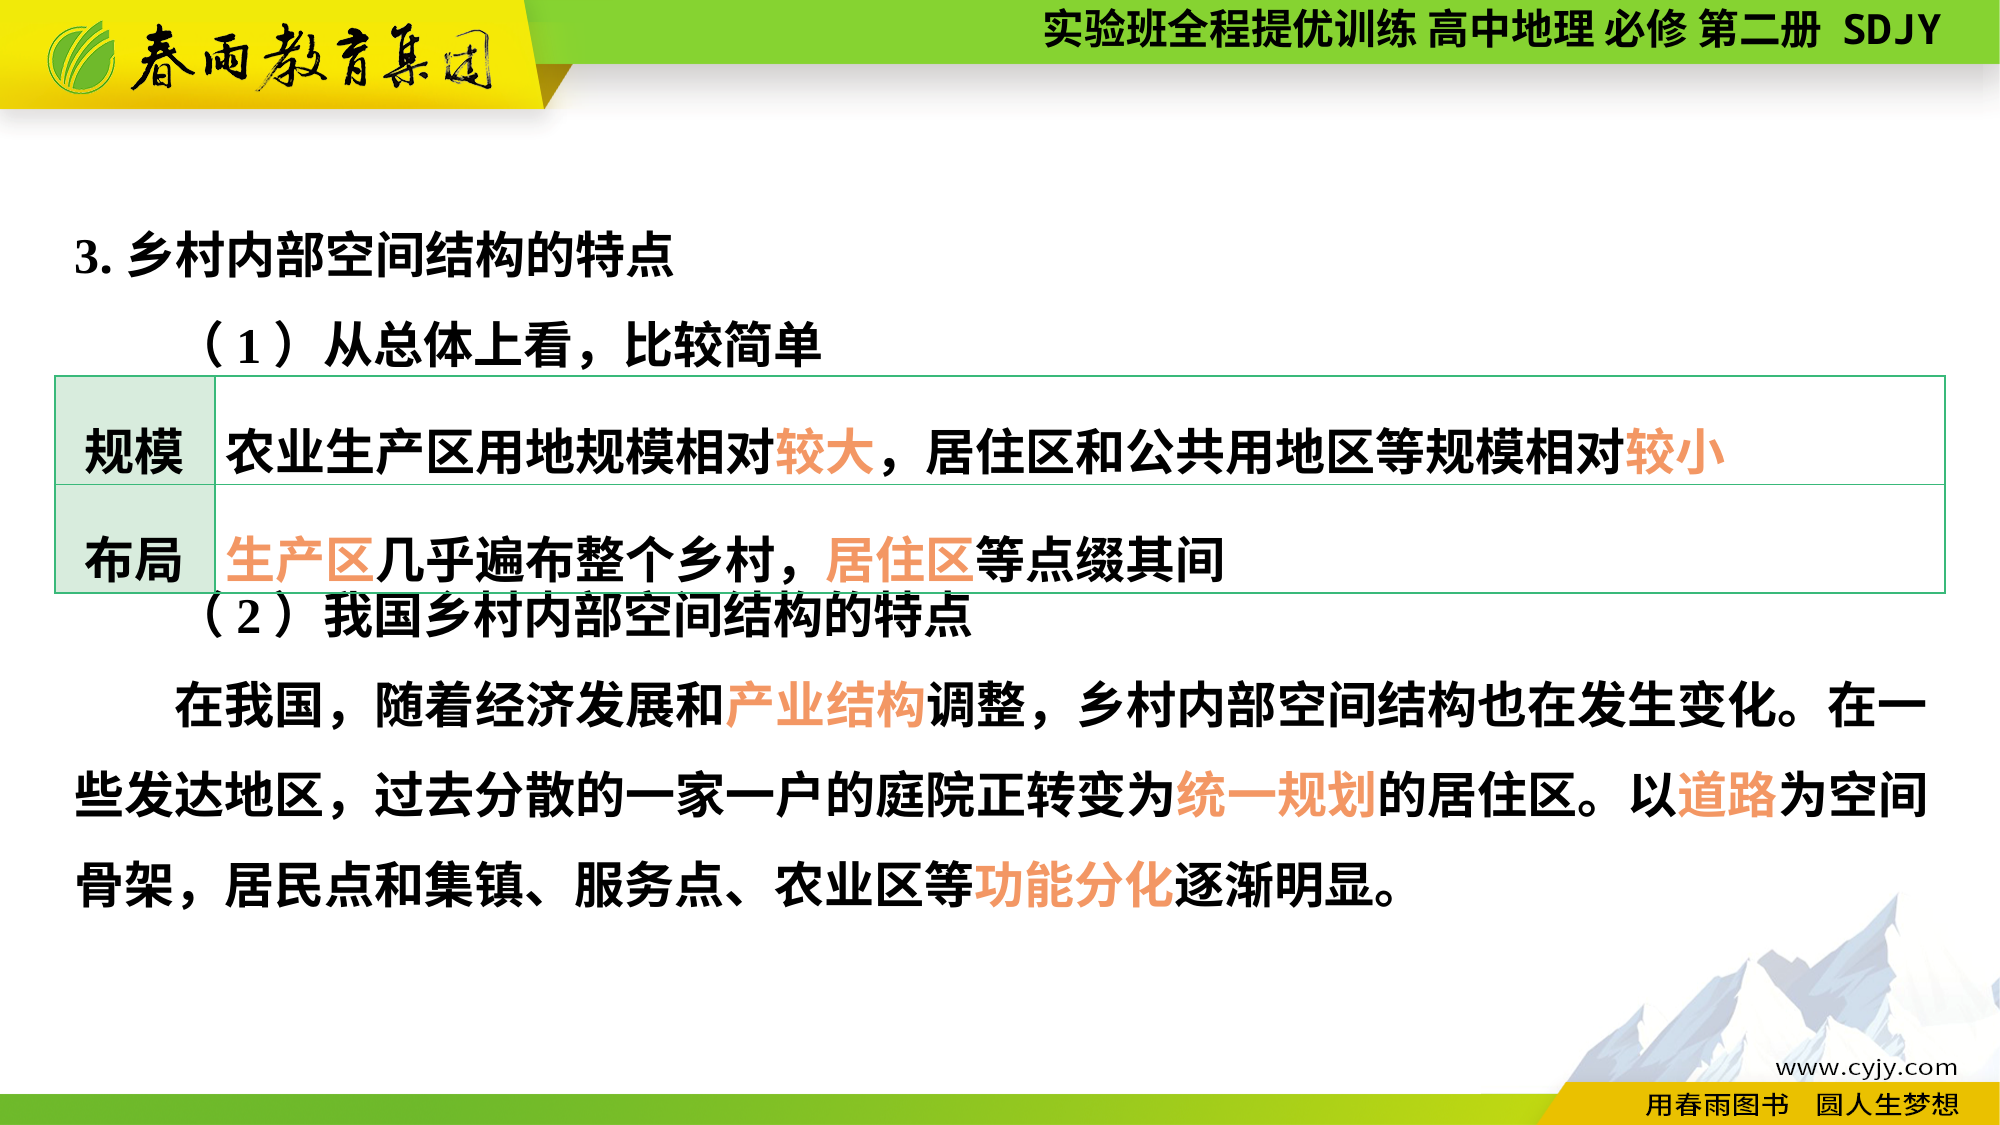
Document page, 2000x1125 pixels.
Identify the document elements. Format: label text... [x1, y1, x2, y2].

list 3.乡村内部空间结构的特点 （1）从总体上看，比较简单 （2）我国乡村内部空间结构的特点 在我国，随着经济发展和产业结构调整，乡村内部空间结构也在发生变化。在一些发达地区，过去分散的一家一户的庭院正转变为统一规划的居住区。以道路为空间骨架，居民点和集镇、服务点、农业区等功能分化逐渐明显。 [59, 186, 1944, 375]
list 3.乡村内部空间结构的特点 （1）从总体上看，比较简单 （2）我国乡村内部空间结构的特点 在我国，随着经济发展和产业结构调整，乡村内部空间结构也在发生变化。在一些发达地区，过去分散的一家一户的庭院正转变为统一规划的居住区。以道路为空间骨架，居民点和集镇、服务点、农业区等功能分化逐渐明显。 [59, 594, 1944, 929]
table_header 农业生产区用地规模相对较大，居住区和公共用地区等规模相对较小 [216, 377, 1944, 484]
table_header 规模 [56, 377, 214, 484]
table_cell 布局 [56, 485, 214, 592]
table_cell 生产区几乎遍布整个乡村，居住区等点缀其间 [216, 485, 1944, 592]
picture [0, 0, 2000, 1125]
